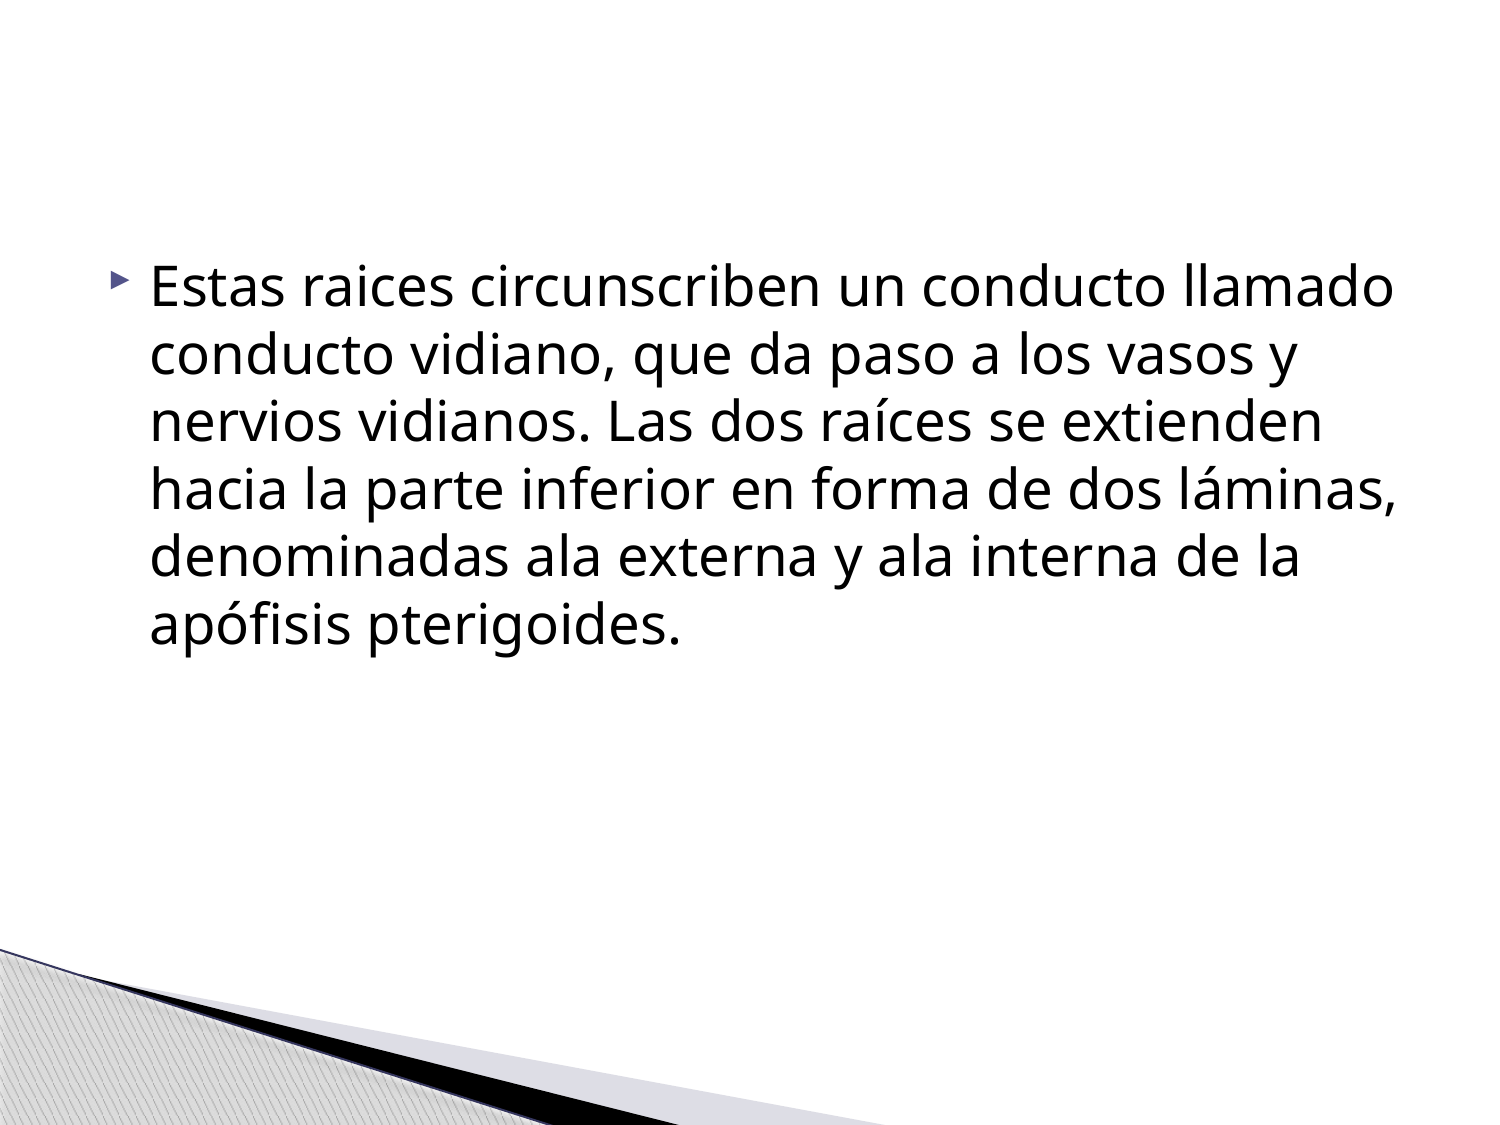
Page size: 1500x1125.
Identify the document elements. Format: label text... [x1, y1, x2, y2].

list Estas raices circunscriben un conducto llamado conducto vidiano, que da paso a los vasos y nervios vidianos. Las dos raíces se extienden hacia la parte inferior en forma de dos láminas, denominadas ala externa y ala interna de la apófisis pterigoides. [75, 243, 1425, 986]
